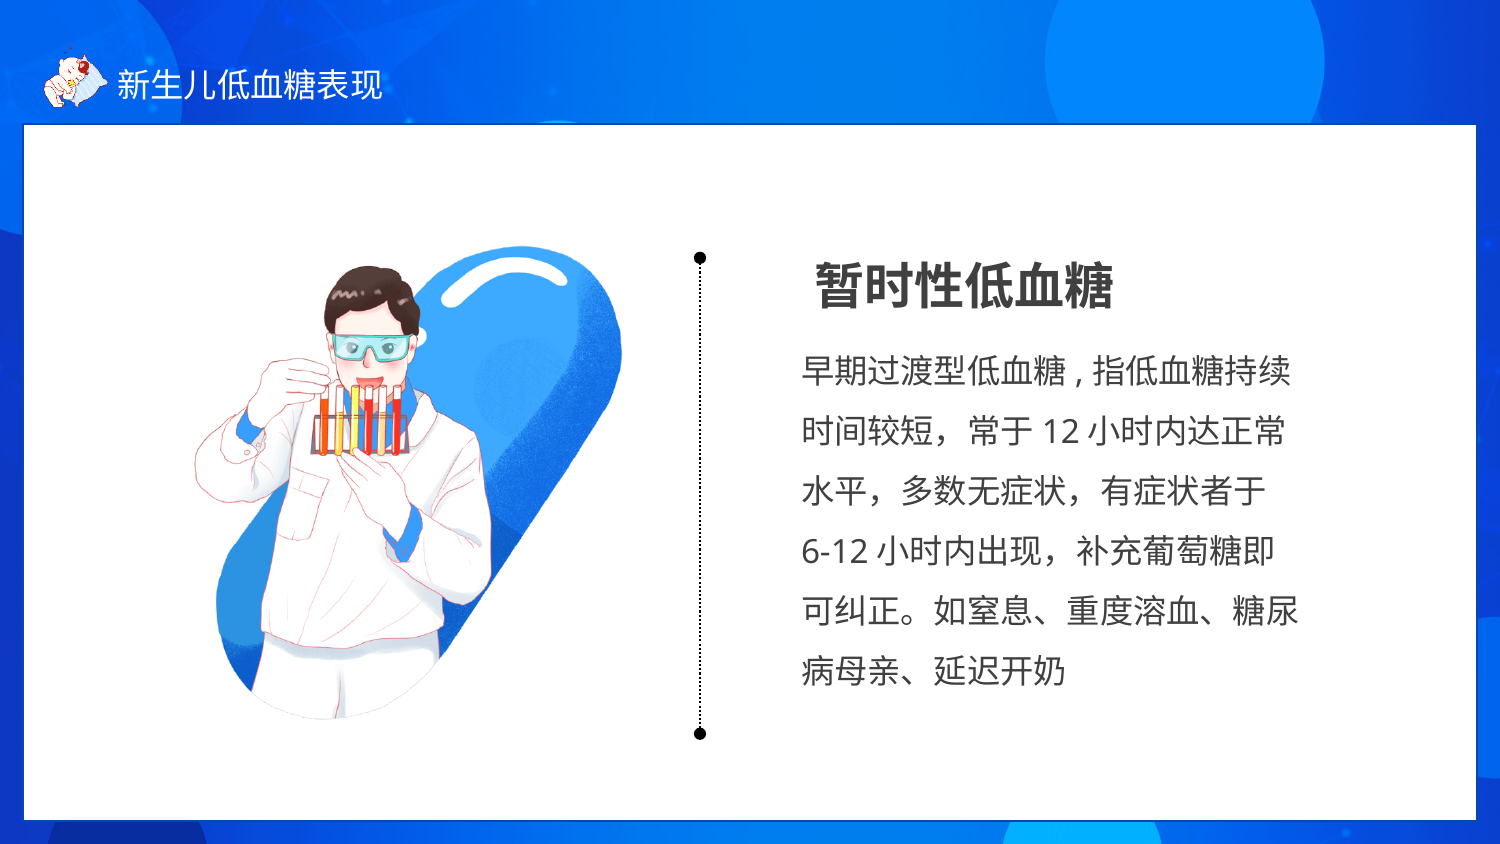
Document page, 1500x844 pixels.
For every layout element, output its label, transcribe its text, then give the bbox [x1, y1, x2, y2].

text_box 早期过渡型低血糖,指低血糖持续时间较短，常于12小时内达正常水平，多数无症状，有症状者于6-12小时内出现，补充葡萄糖即可纠正。如窒息、重度溶血、糖尿病母亲、延迟开奶 [801, 330, 1300, 690]
picture [88, 185, 663, 760]
text_box 暂时性低血糖 [776, 246, 1189, 322]
picture [0, 0, 1500, 844]
